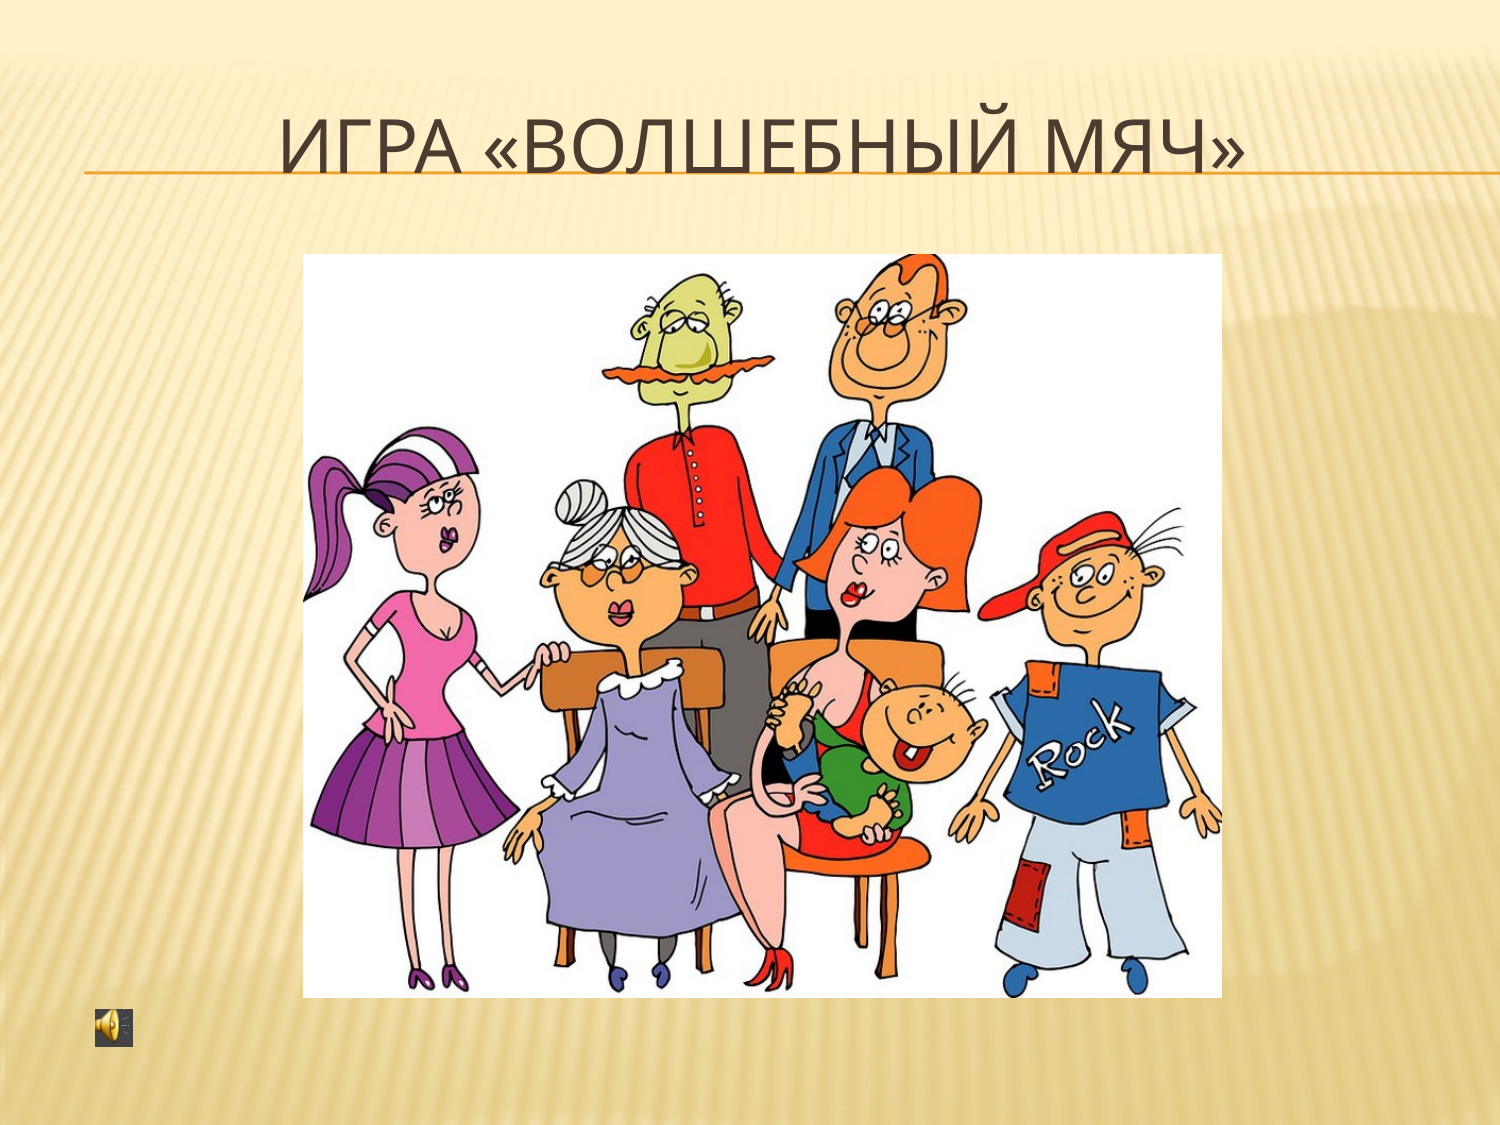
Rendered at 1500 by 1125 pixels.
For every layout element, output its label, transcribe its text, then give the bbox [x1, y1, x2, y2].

title Игра «волшебный мяч» [50, 75, 1475, 213]
picture [93, 1007, 135, 1049]
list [303, 254, 1222, 998]
